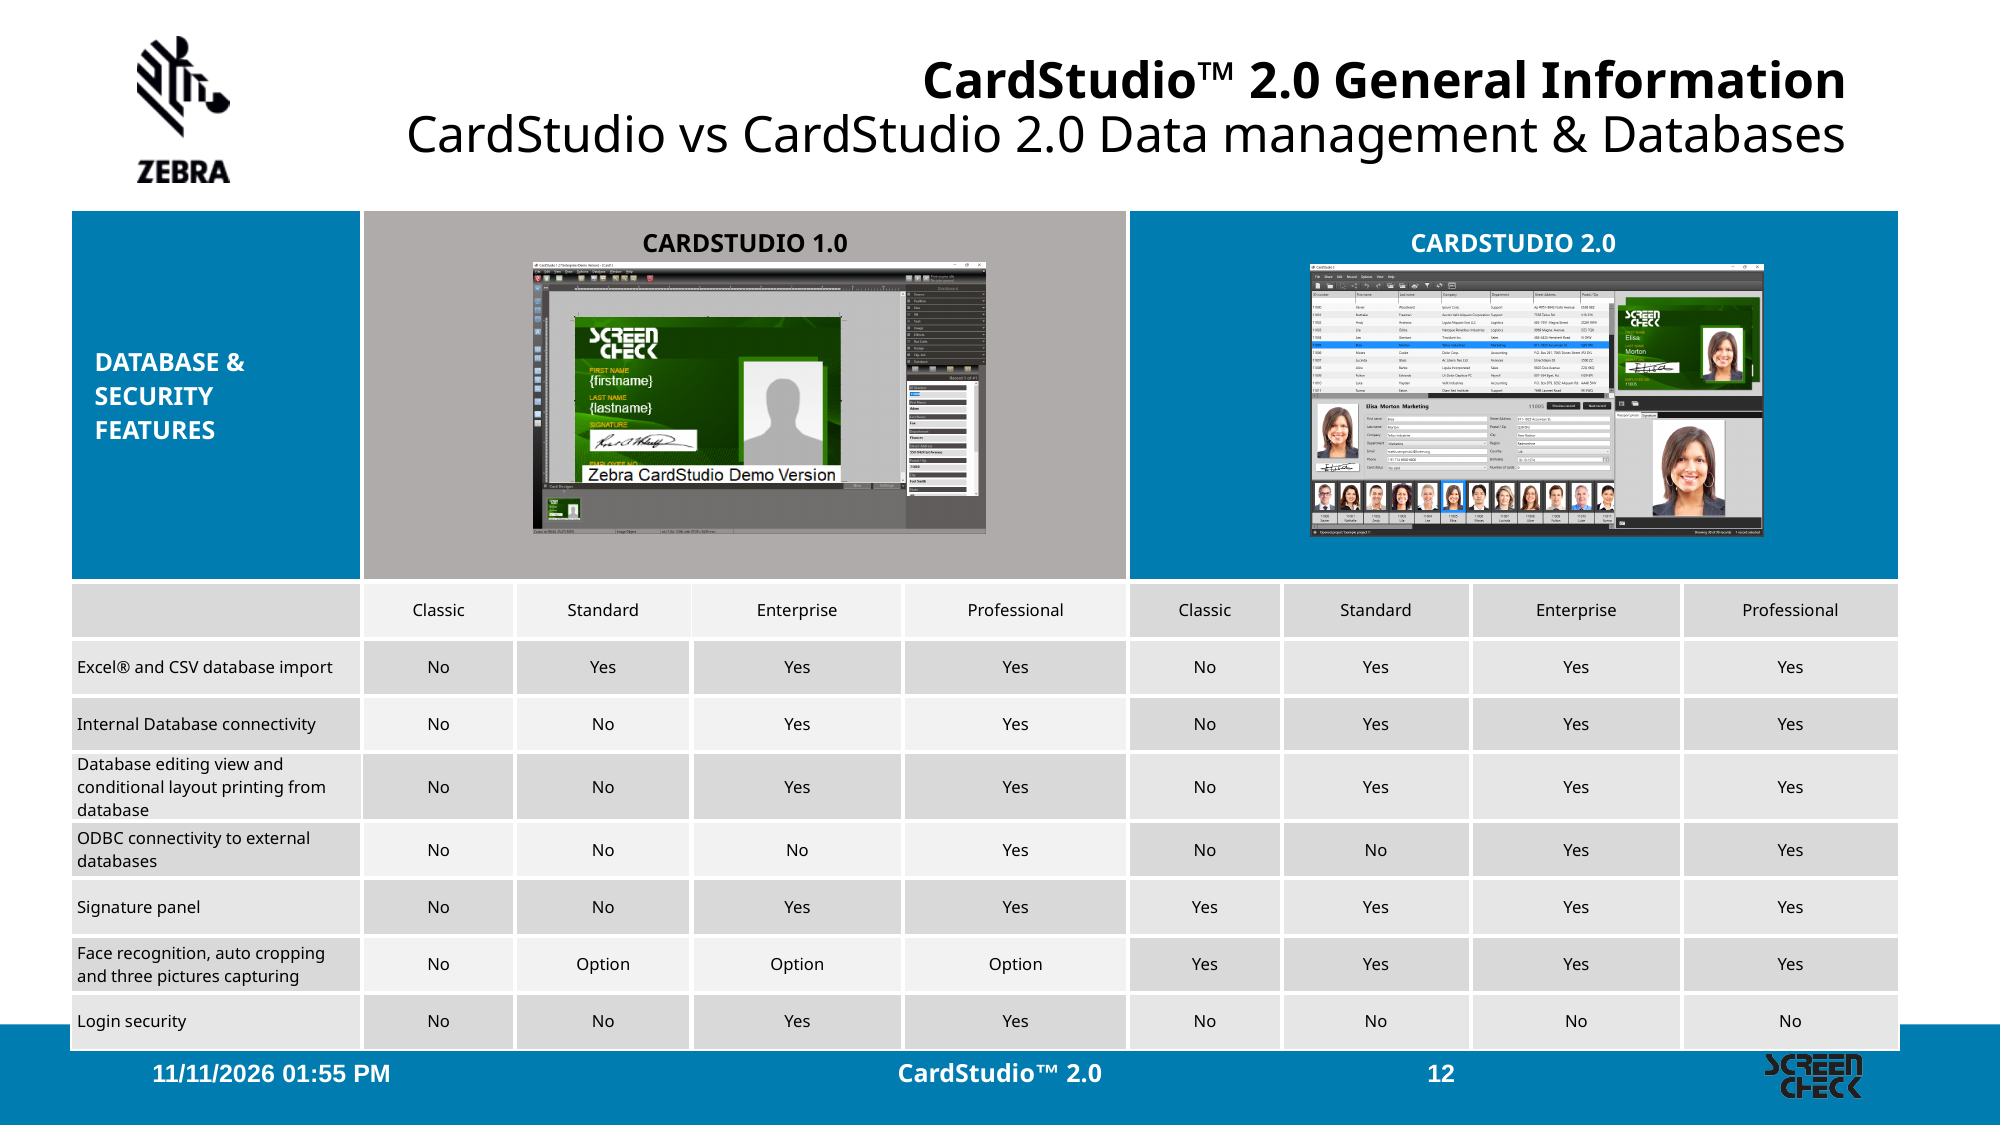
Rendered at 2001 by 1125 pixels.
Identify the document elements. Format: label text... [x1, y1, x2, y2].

table_cell Signature panel [72, 880, 360, 934]
table_cell No [364, 938, 513, 991]
table_cell Internal Database connectivity [72, 698, 360, 750]
table_cell Enterprise [692, 584, 901, 637]
picture [1814, 1063, 1827, 1082]
table_cell Yes [905, 698, 1126, 750]
table_cell Enterprise [1473, 584, 1680, 637]
table_cell No [1130, 754, 1280, 819]
table_cell No [517, 698, 689, 750]
table_cell Login security [72, 995, 360, 1049]
table_cell Professional [905, 584, 1126, 637]
table_cell No [364, 698, 513, 750]
table_cell Professional [1684, 584, 1898, 637]
table_cell Yes [1473, 698, 1680, 750]
table_cell Yes [1684, 938, 1898, 991]
table_cell Option [905, 938, 1126, 991]
table_cell Yes [694, 995, 901, 1049]
table_cell No [517, 880, 689, 934]
table_cell Yes [1684, 823, 1898, 876]
table_cell Yes [1130, 938, 1280, 991]
table_cell Yes [1284, 698, 1469, 750]
table_cell Yes [1284, 880, 1469, 934]
table_cell Yes [905, 641, 1126, 694]
table_cell No [363, 754, 513, 819]
table_cell Standard [517, 584, 691, 637]
table_cell Option [517, 938, 689, 991]
table_cell Yes [1684, 641, 1898, 694]
table_header CARDSTUDIO 1.0 [364, 211, 1126, 579]
table_cell Yes [1684, 698, 1898, 750]
table_cell Standard [1284, 584, 1469, 637]
table_cell No [1684, 995, 1898, 1049]
picture [533, 262, 986, 534]
table_cell No [517, 995, 689, 1049]
table_cell Yes [517, 641, 689, 694]
picture [1781, 1055, 1794, 1098]
picture [1830, 1063, 1843, 1098]
table_cell Yes [1473, 641, 1680, 694]
table_cell Yes [1684, 754, 1898, 819]
table_header DATABASE & SECURITY FEATURES [72, 211, 360, 579]
table_cell ODBC connectivity to external databases [72, 823, 360, 876]
table_cell No [1130, 641, 1280, 694]
table_cell Database editing view and conditional layout printing from database [72, 754, 361, 819]
table_cell Yes [1130, 880, 1280, 934]
table_cell Yes [905, 880, 1126, 934]
table_cell No [1284, 823, 1469, 876]
table_cell No [364, 641, 513, 694]
table_cell No [1473, 995, 1680, 1049]
table_cell Yes [1284, 754, 1469, 819]
table_header CARDSTUDIO 2.0 [1130, 211, 1898, 579]
table_cell Yes [1284, 641, 1469, 694]
table_cell Yes [905, 754, 1126, 819]
table_cell No [517, 754, 689, 819]
picture [1311, 265, 1763, 536]
table_cell Yes [1473, 754, 1680, 819]
table_cell Yes [1473, 938, 1680, 991]
slide_number 12 [1412, 1051, 1743, 1103]
table_cell Excel® and CSV database import [72, 641, 360, 694]
table_cell No [364, 880, 513, 934]
footer CardStudio™ 2.0 [662, 1051, 1338, 1103]
table_cell No [1130, 995, 1280, 1049]
table_cell Yes [694, 641, 901, 694]
title CardStudio™ 2.0 General Information CardStudio vs CardStudio 2.0 Data management & Databases [390, 49, 1863, 170]
table_cell No [1130, 823, 1280, 876]
table_cell Yes [1684, 880, 1898, 934]
table_cell Yes [905, 823, 1126, 876]
table_cell Face recognition, auto cropping and three pictures capturing [72, 938, 360, 991]
table_cell Yes [694, 698, 901, 750]
picture [1814, 1086, 1827, 1098]
table_cell No [1284, 995, 1469, 1049]
picture [1797, 1055, 1827, 1075]
picture [1846, 1055, 1862, 1098]
picture [1830, 1055, 1843, 1059]
table_cell Classic [1130, 584, 1280, 637]
table_cell Yes [1473, 880, 1680, 934]
table_cell No [694, 823, 901, 876]
table_cell Yes [1284, 938, 1469, 991]
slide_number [137, 1051, 588, 1103]
table_cell [72, 584, 360, 637]
table_cell Option [694, 938, 901, 991]
table_cell No [364, 823, 513, 876]
picture [1797, 1077, 1811, 1098]
table_cell Yes [694, 880, 901, 934]
table_cell Yes [694, 754, 901, 819]
table_cell No [364, 995, 513, 1049]
table_cell No [1130, 698, 1280, 750]
picture [137, 36, 230, 183]
table_cell No [517, 823, 689, 876]
table_cell Classic [364, 584, 513, 637]
table_cell Yes [905, 995, 1126, 1049]
picture [1765, 1055, 1779, 1075]
table_cell Yes [1473, 823, 1680, 876]
